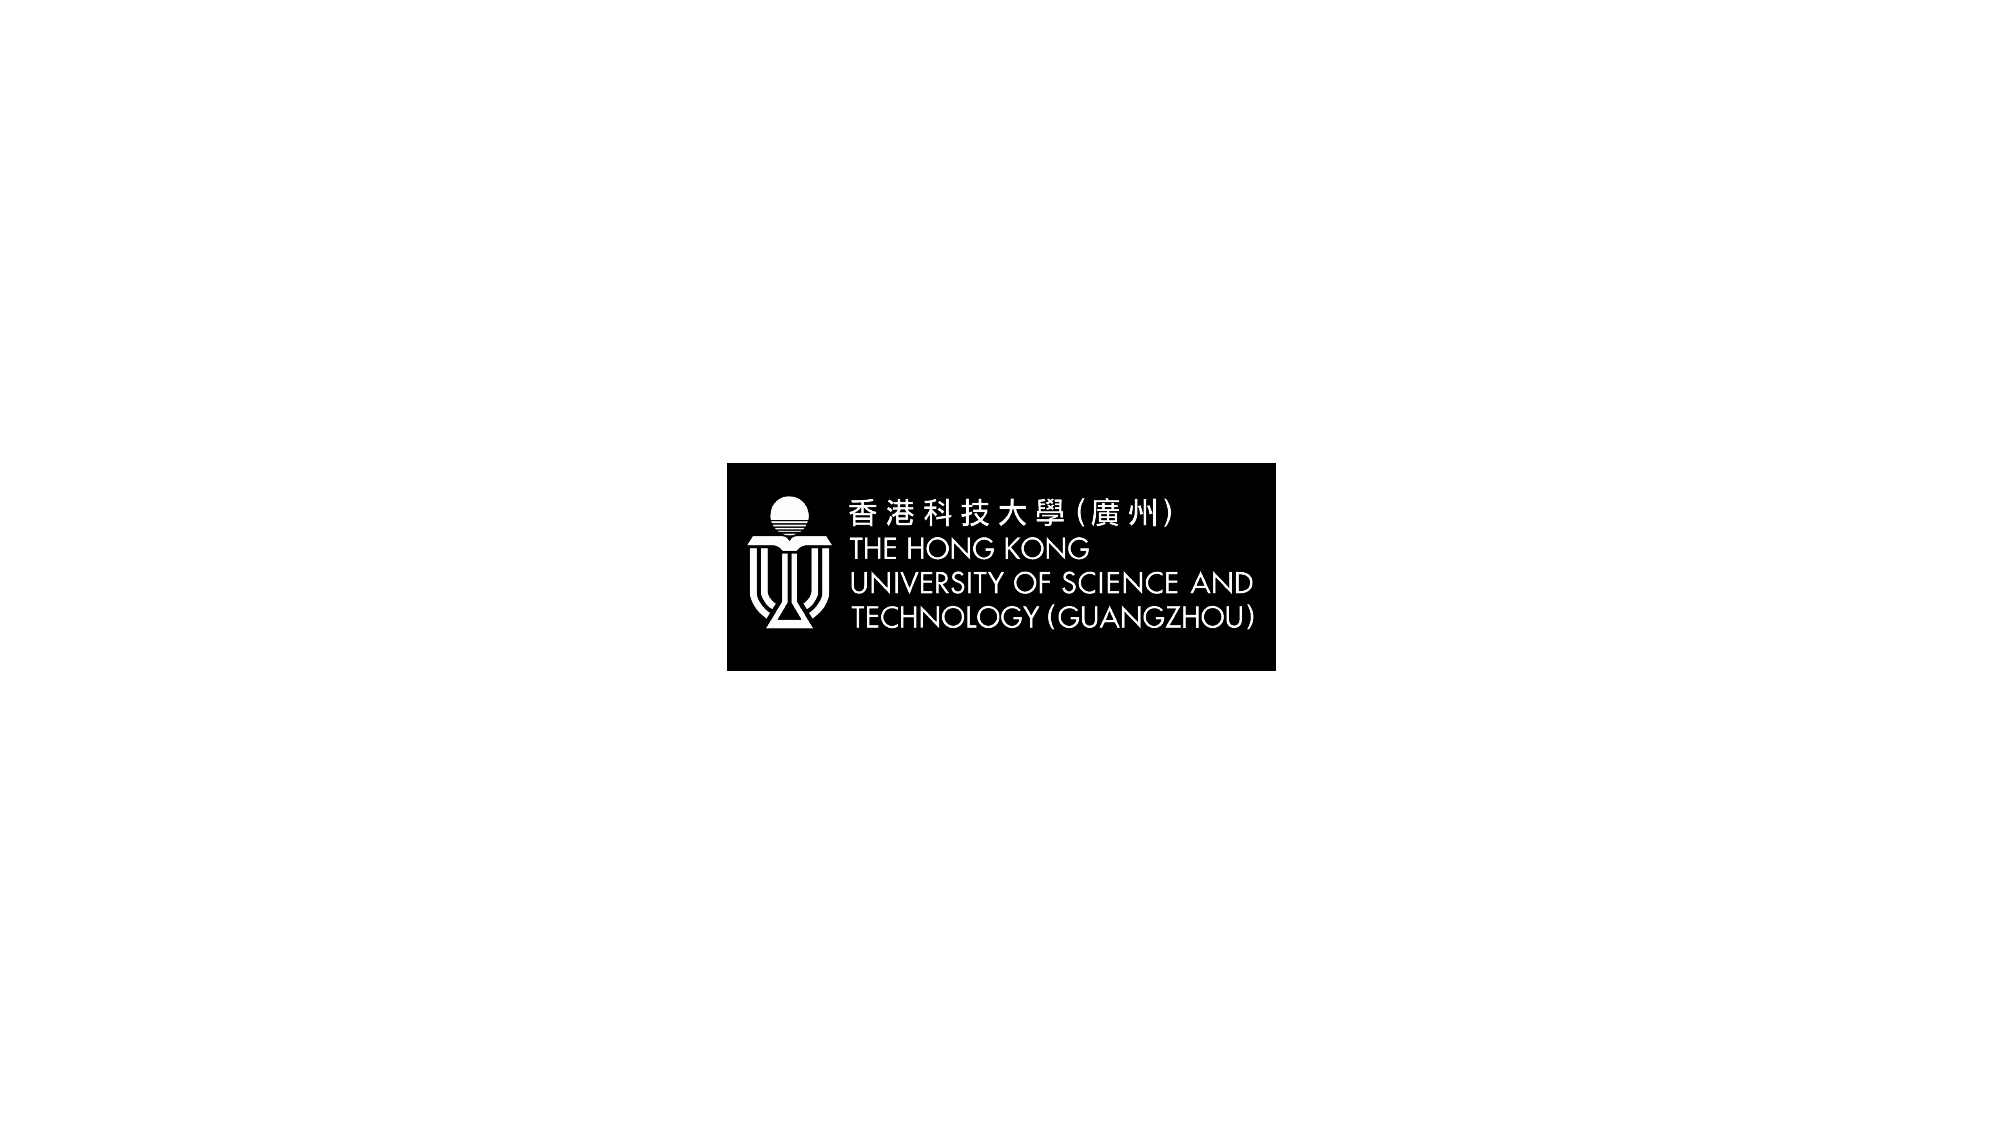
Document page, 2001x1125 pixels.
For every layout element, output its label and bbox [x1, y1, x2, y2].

text_box [727, 463, 1276, 671]
picture [746, 495, 1254, 630]
